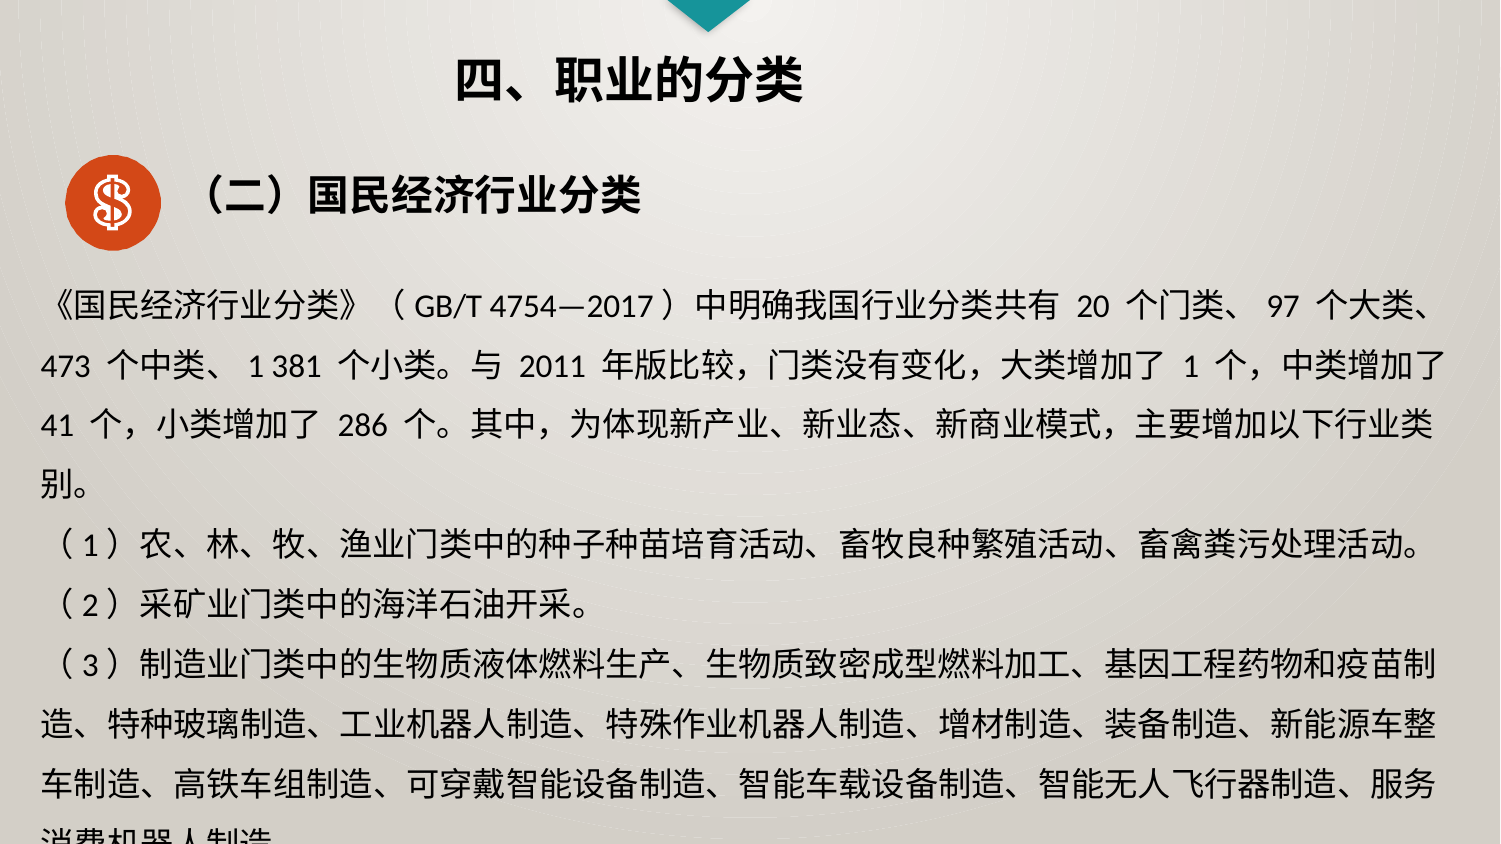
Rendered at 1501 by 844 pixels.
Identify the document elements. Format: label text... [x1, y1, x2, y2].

text_box （二）国民经济行业分类 [168, 160, 1462, 226]
text_box [65, 155, 161, 251]
text_box [93, 174, 132, 231]
text_box [665, 0, 752, 34]
text_box 四、职业的分类 [440, 41, 978, 117]
text_box 《国民经济行业分类》（GB/T 4754—2017）中明确我国行业分类共有 20 个门类、97 个大类、473 个中类、1 381 个小类。与 2011 年版比较，门类没有变化，大类增加了 1 个，中类增加了 41 个，小类增加了 286 个。其中，为体现新产业、新业态、新商业模式，主要增加以下行业类别。 （1）农、林、牧、渔业门类中的种子种苗培育活动、畜牧良种繁殖活动、畜禽粪污处理活动。 （2）采矿业门类中的海洋石油开采。 （3）制造业门类中的生物质液体燃料生产、生物质致密成型燃料加工、基因工程药物和疫苗制造、特种玻璃制造、工业机器人制造、特殊作业机器人制造、增材制造、装备制造、新能源车整车制造、高铁车组制造、可穿戴智能设备制造、智能车载设备制造、智能无人飞行器制造、服务消费机器人制造。 [25, 256, 1473, 844]
